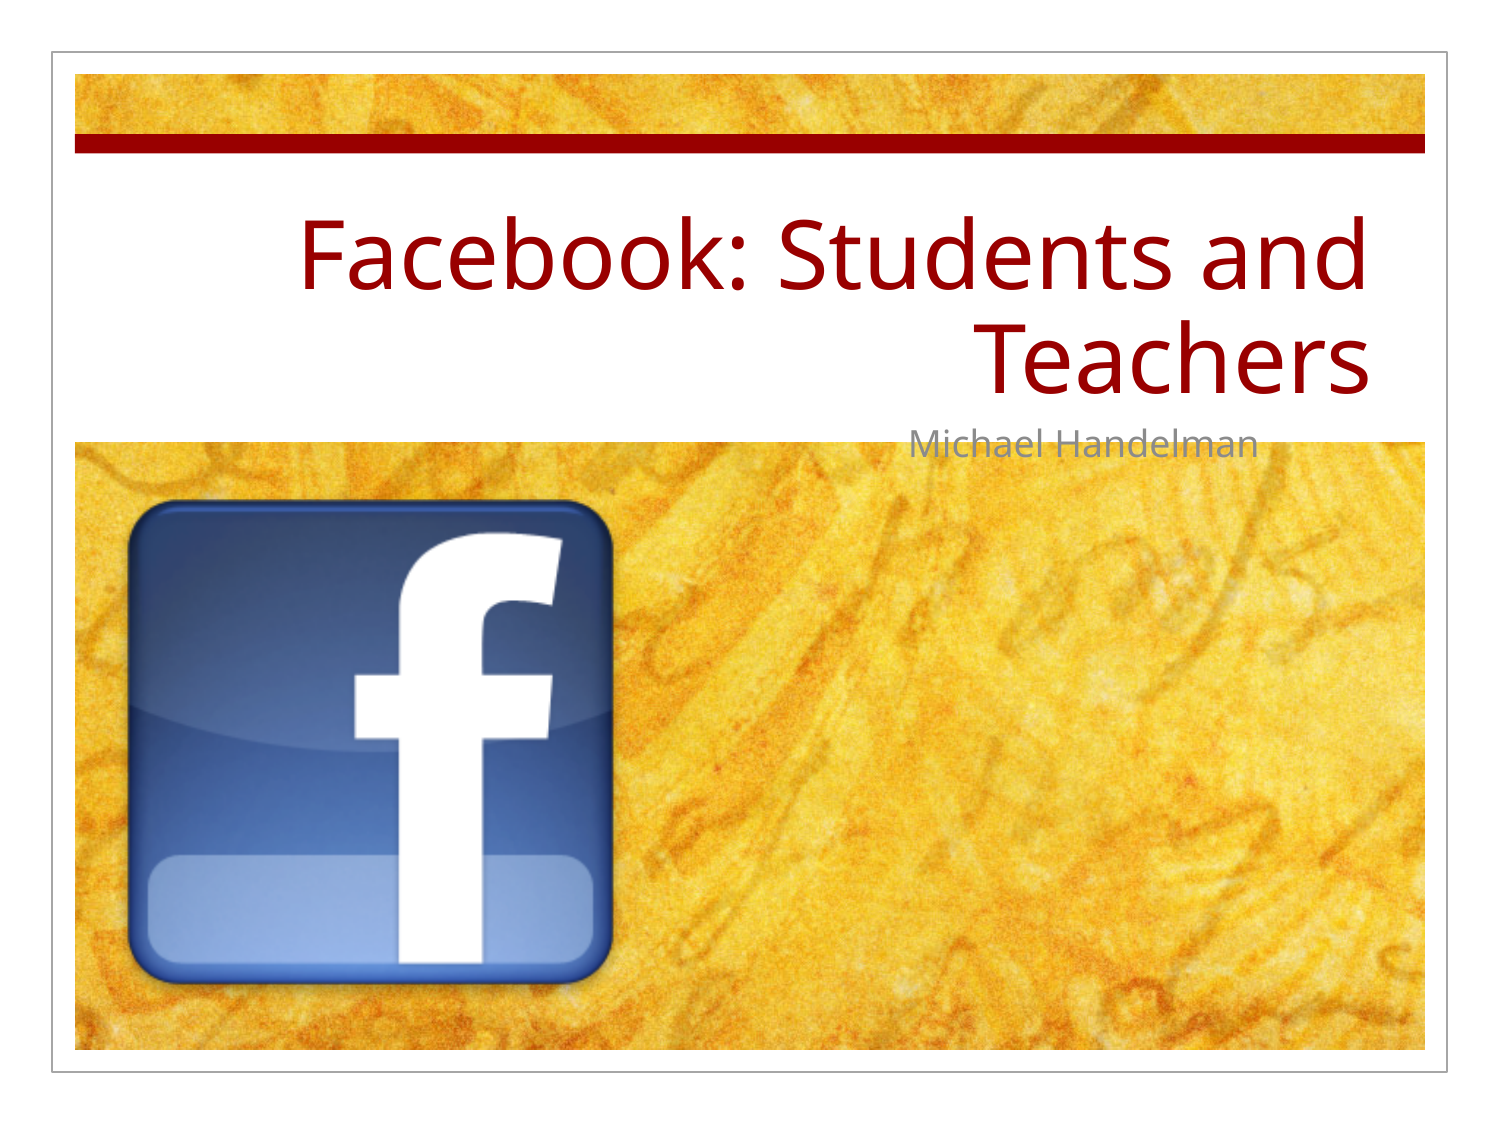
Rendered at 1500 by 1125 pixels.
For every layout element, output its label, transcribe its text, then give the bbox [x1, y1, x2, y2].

subtitle Michael Handelman [225, 412, 1275, 700]
title Facebook: Students and Teachers [112, 171, 1388, 413]
picture [75, 74, 1425, 134]
picture [75, 442, 1425, 1050]
